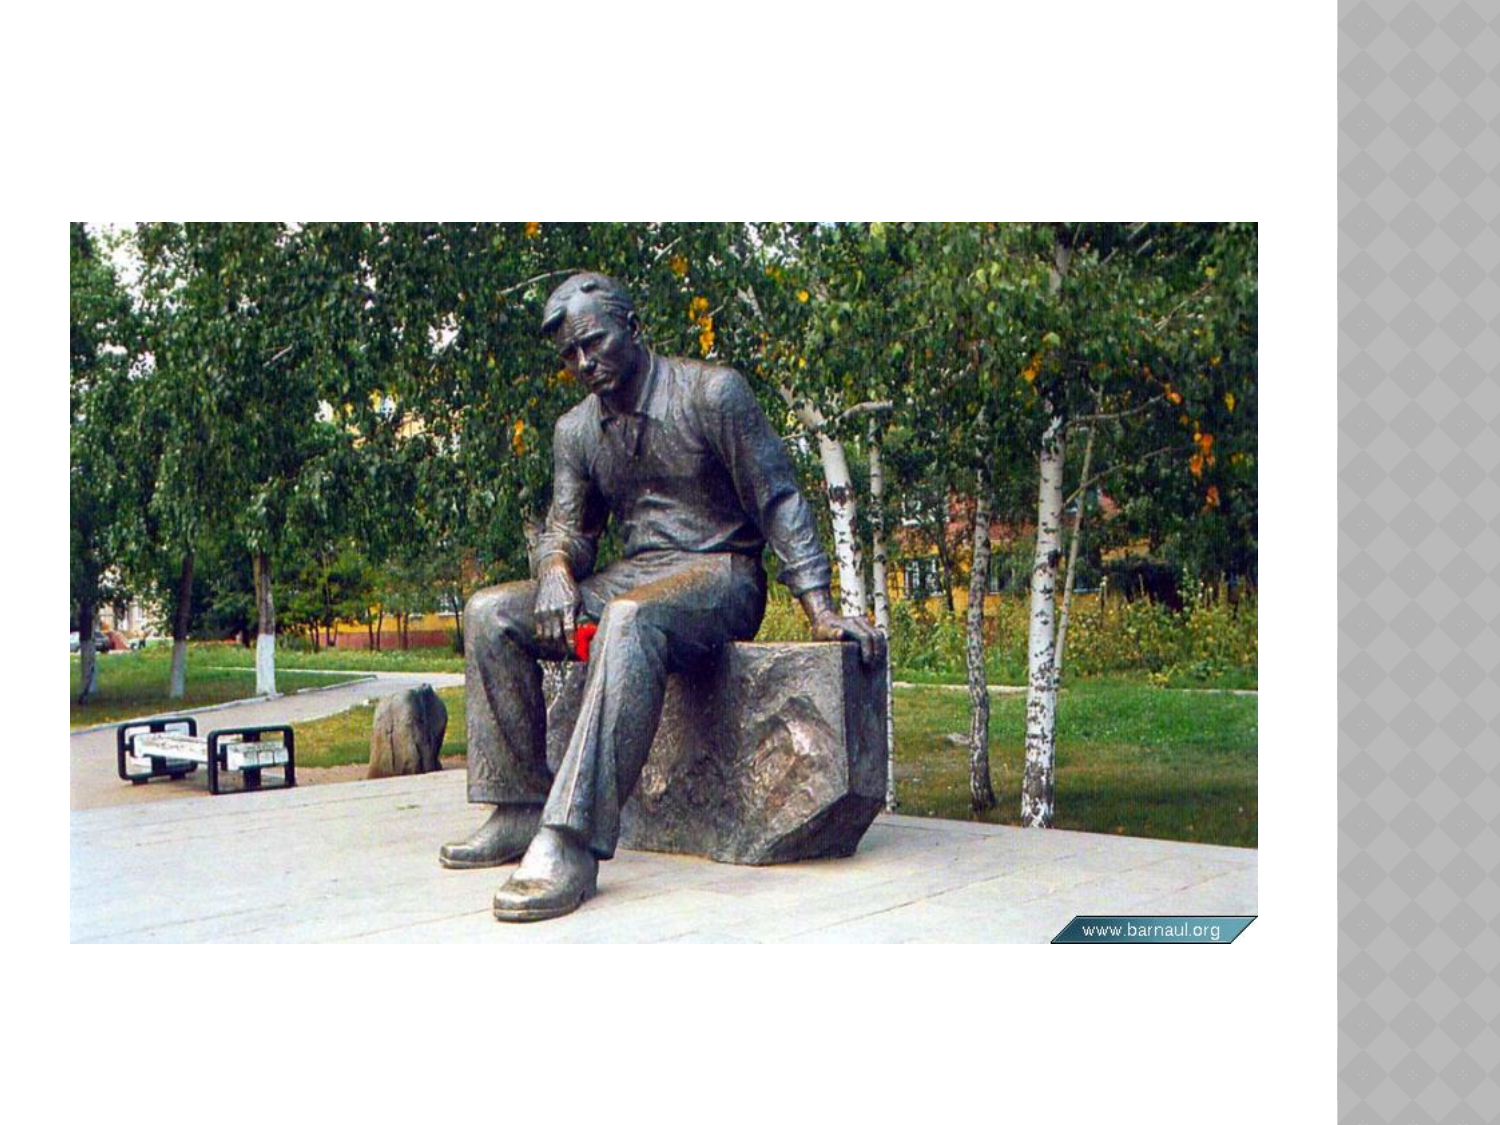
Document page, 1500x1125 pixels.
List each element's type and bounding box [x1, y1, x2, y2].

list [69, 222, 1259, 945]
